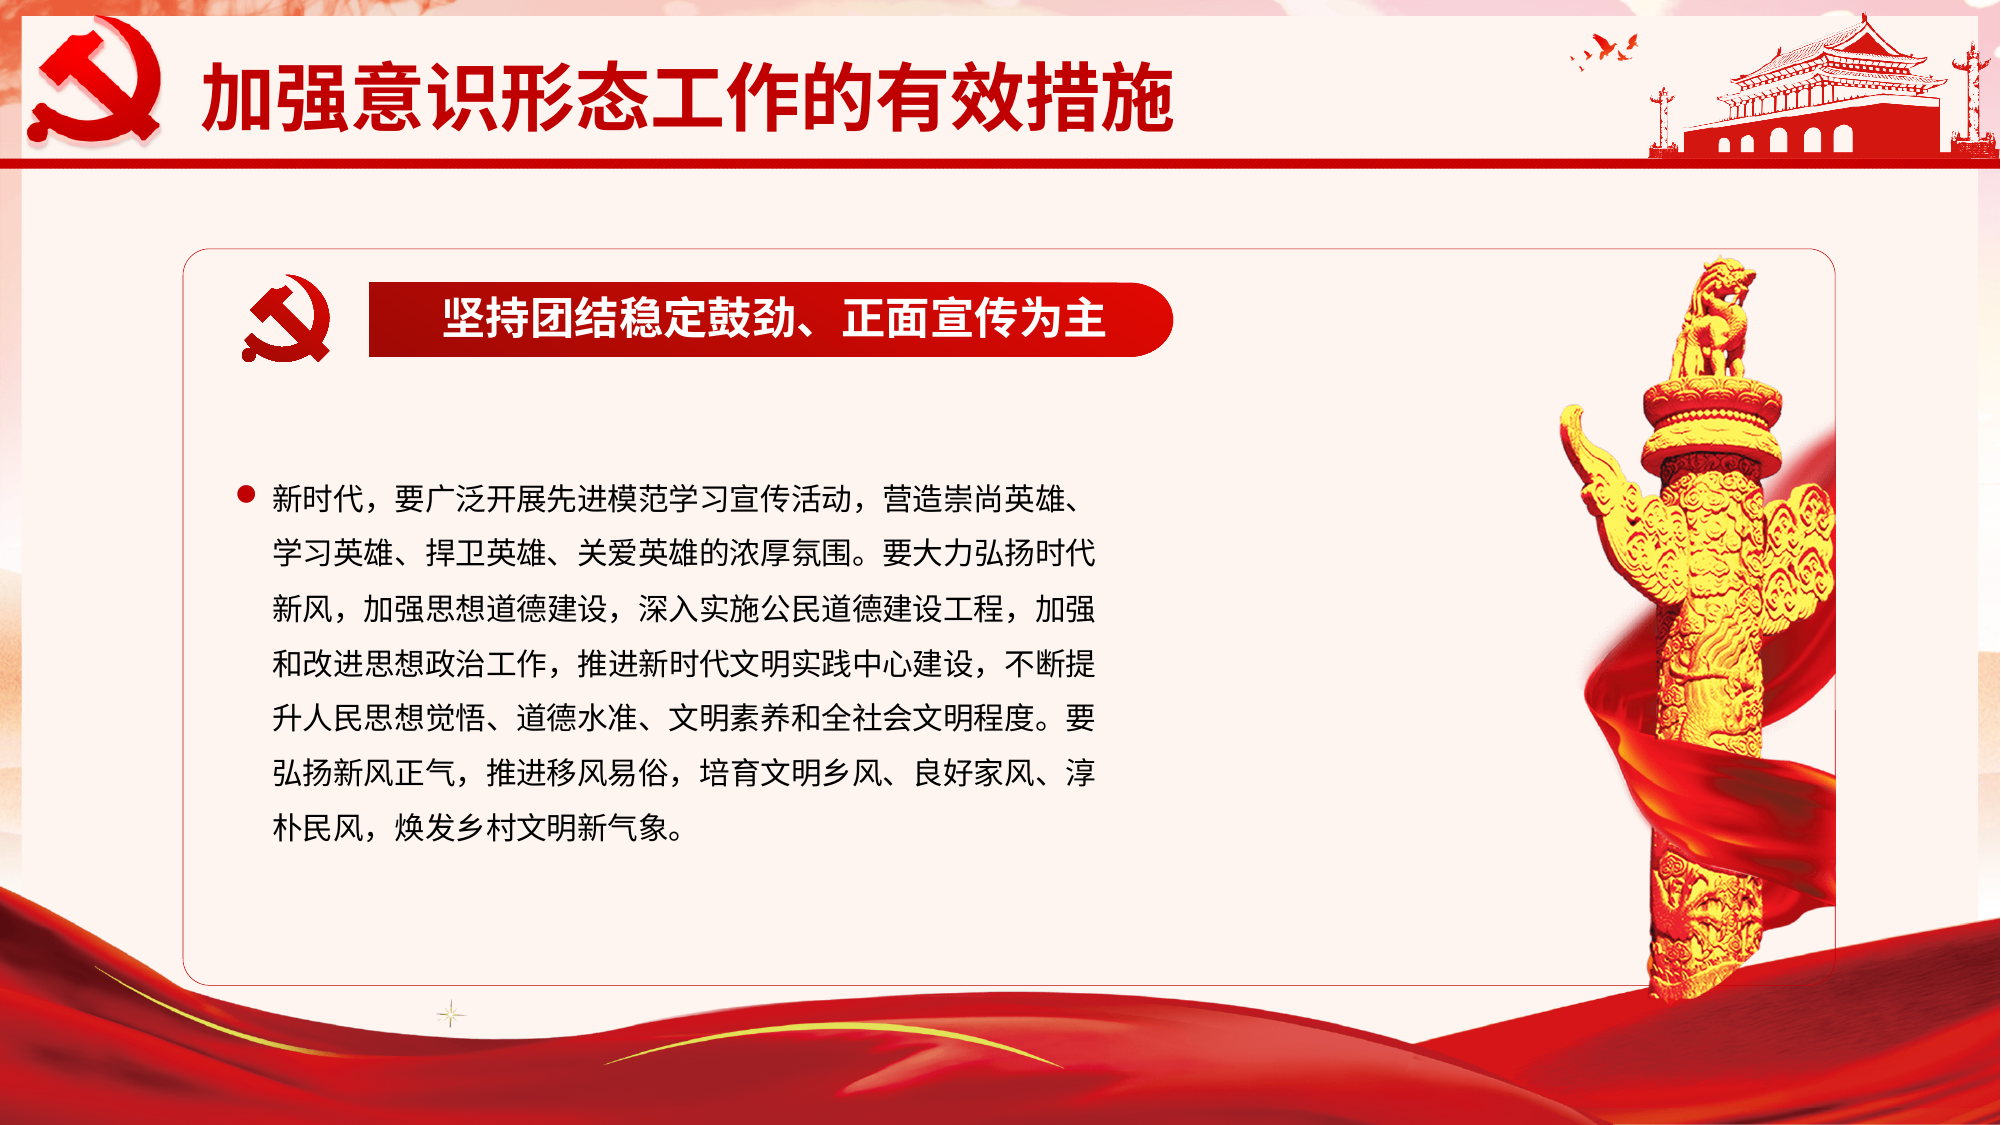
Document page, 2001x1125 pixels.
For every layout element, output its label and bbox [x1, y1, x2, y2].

text_box [182, 248, 1854, 986]
picture [0, 0, 2000, 159]
picture [0, 169, 2000, 1125]
